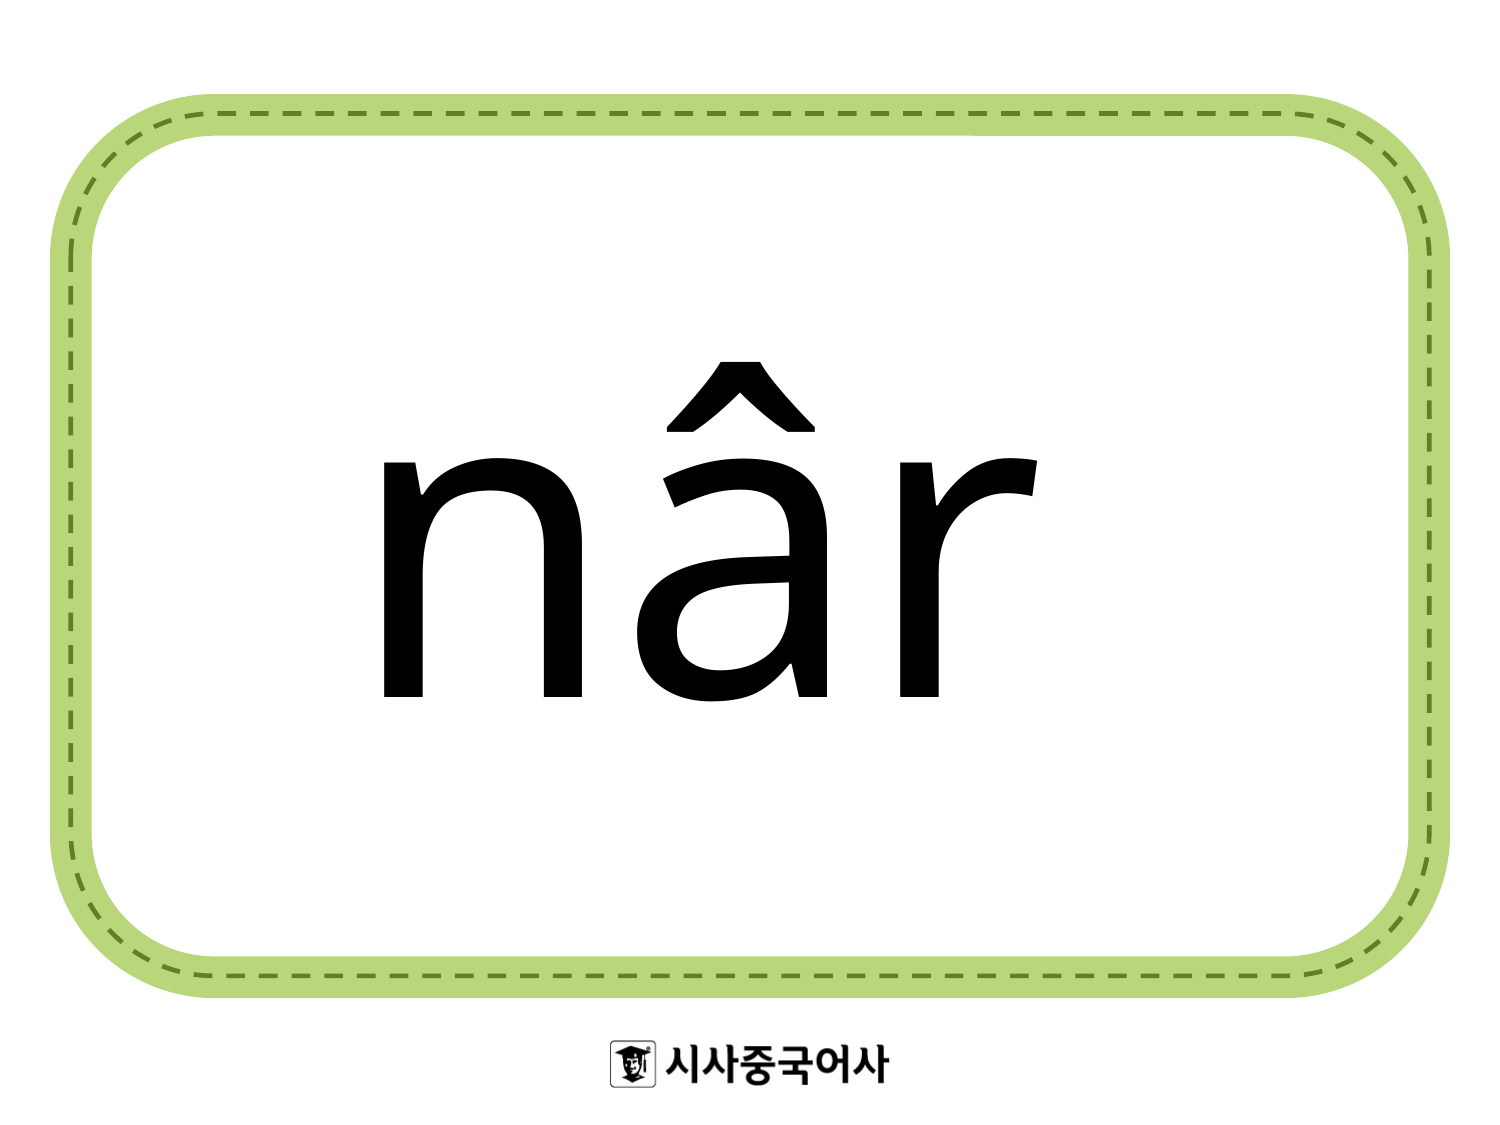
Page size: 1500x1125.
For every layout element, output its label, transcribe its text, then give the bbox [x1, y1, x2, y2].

text_box nâr [145, 196, 1354, 859]
picture [602, 1034, 898, 1094]
